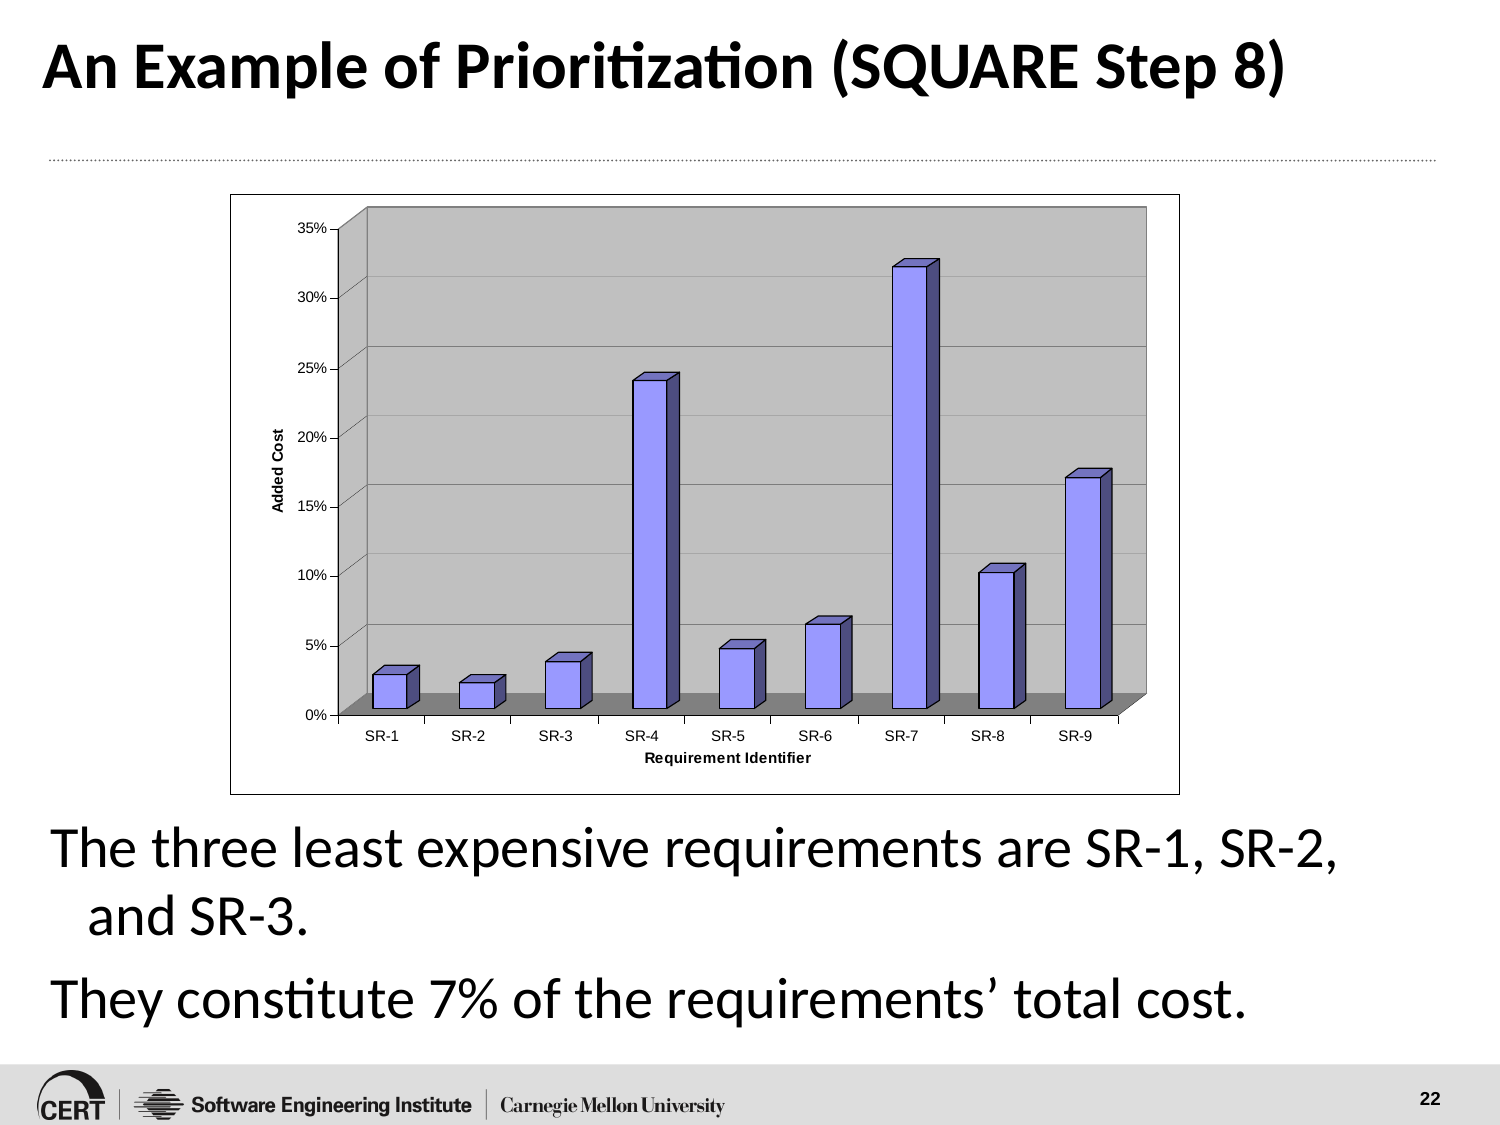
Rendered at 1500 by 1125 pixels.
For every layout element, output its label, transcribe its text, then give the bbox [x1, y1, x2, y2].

title An Example of Prioritization (SQUARE Step 8) [42, 37, 1434, 155]
picture [37, 1069, 725, 1122]
list The three least expensive requirements are SR-1, SR-2, and SR-3. They constitute 7% of the requirements’ total cost. [49, 812, 1438, 1051]
picture [224, 188, 1187, 801]
